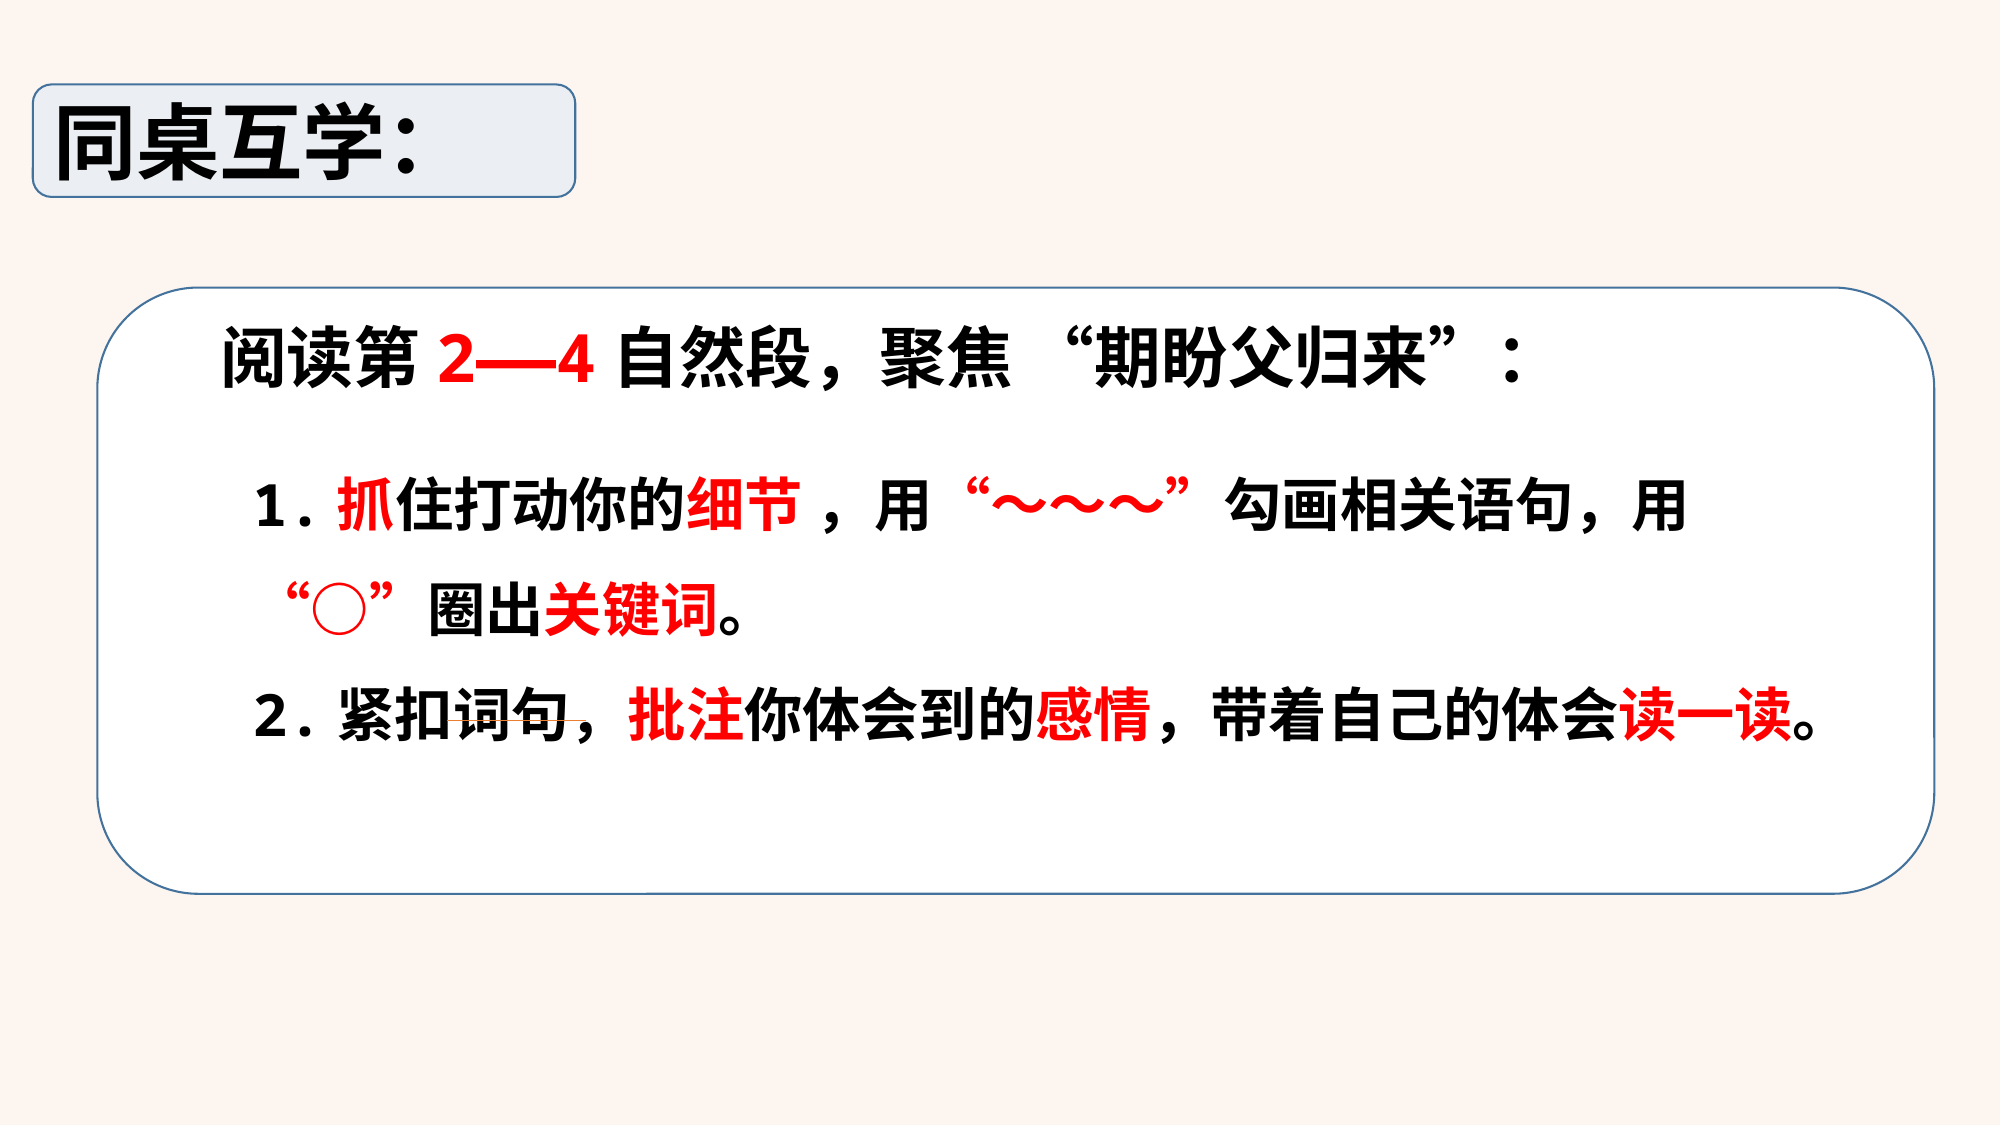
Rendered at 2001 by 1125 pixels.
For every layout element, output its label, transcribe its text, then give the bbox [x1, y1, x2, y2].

text_box 阅读第2——4自然段，聚焦 “期盼父归来”： [159, 308, 1816, 403]
text_box 1.抓住打动你的细节 ，用“～～～”勾画相关语句，用“○”圈出关键词。 2.紧扣词句，批注你体会到的感情，带着自己的体会读一读。 [237, 425, 1831, 891]
text_box 同桌互学： [31, 83, 577, 198]
text_box [96, 286, 1936, 895]
